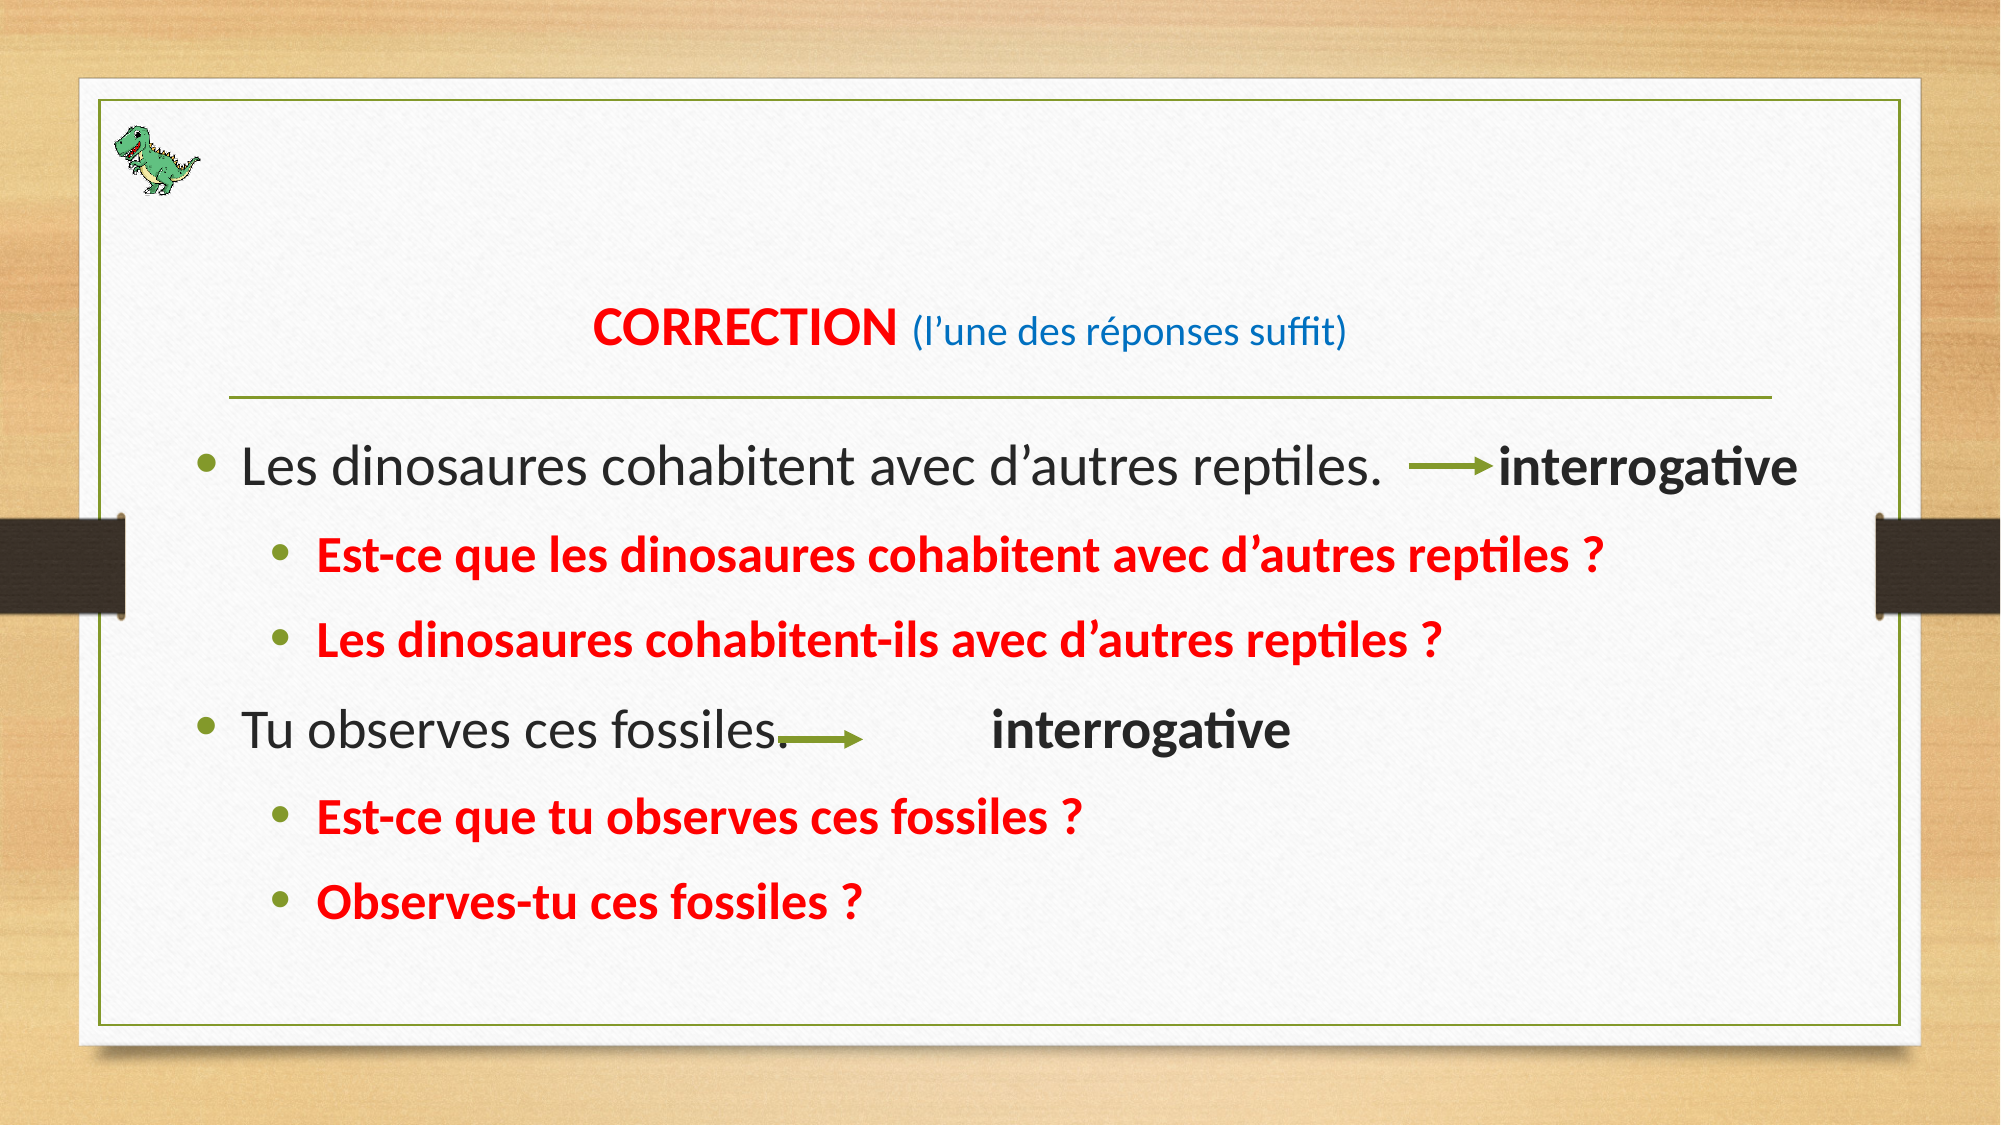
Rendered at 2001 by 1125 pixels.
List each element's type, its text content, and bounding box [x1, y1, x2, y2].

text_box Les dinosaures cohabitent avec d’autres reptiles. interrogative Est-ce que les dinosaures cohabitent avec d’autres reptiles ? Les dinosaures cohabitent-ils avec d’autres reptiles ? Tu observes ces fossiles. interrogative Est-ce que tu observes ces fossiles ? Observes-tu ces fossiles ? [104, 419, 1901, 992]
picture [0, 0, 2001, 1125]
title CORRECTION (l’une des réponses suffit) [154, 161, 1788, 375]
